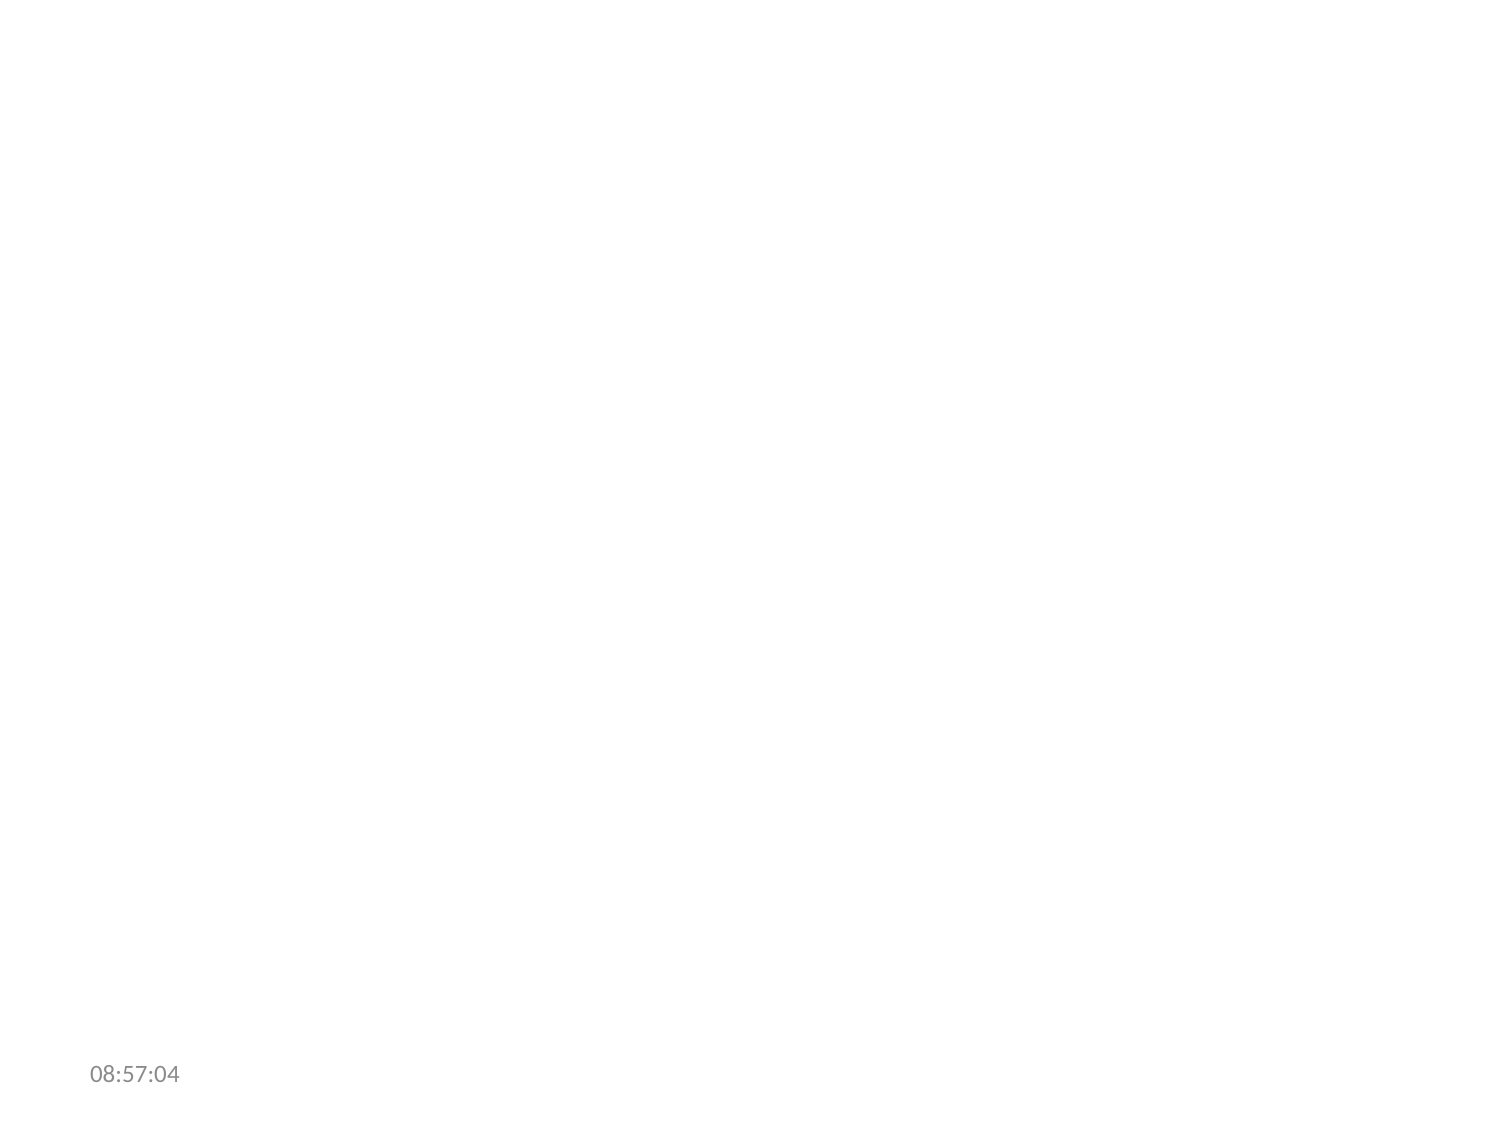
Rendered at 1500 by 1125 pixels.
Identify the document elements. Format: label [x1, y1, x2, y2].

slide_number [75, 1042, 425, 1103]
